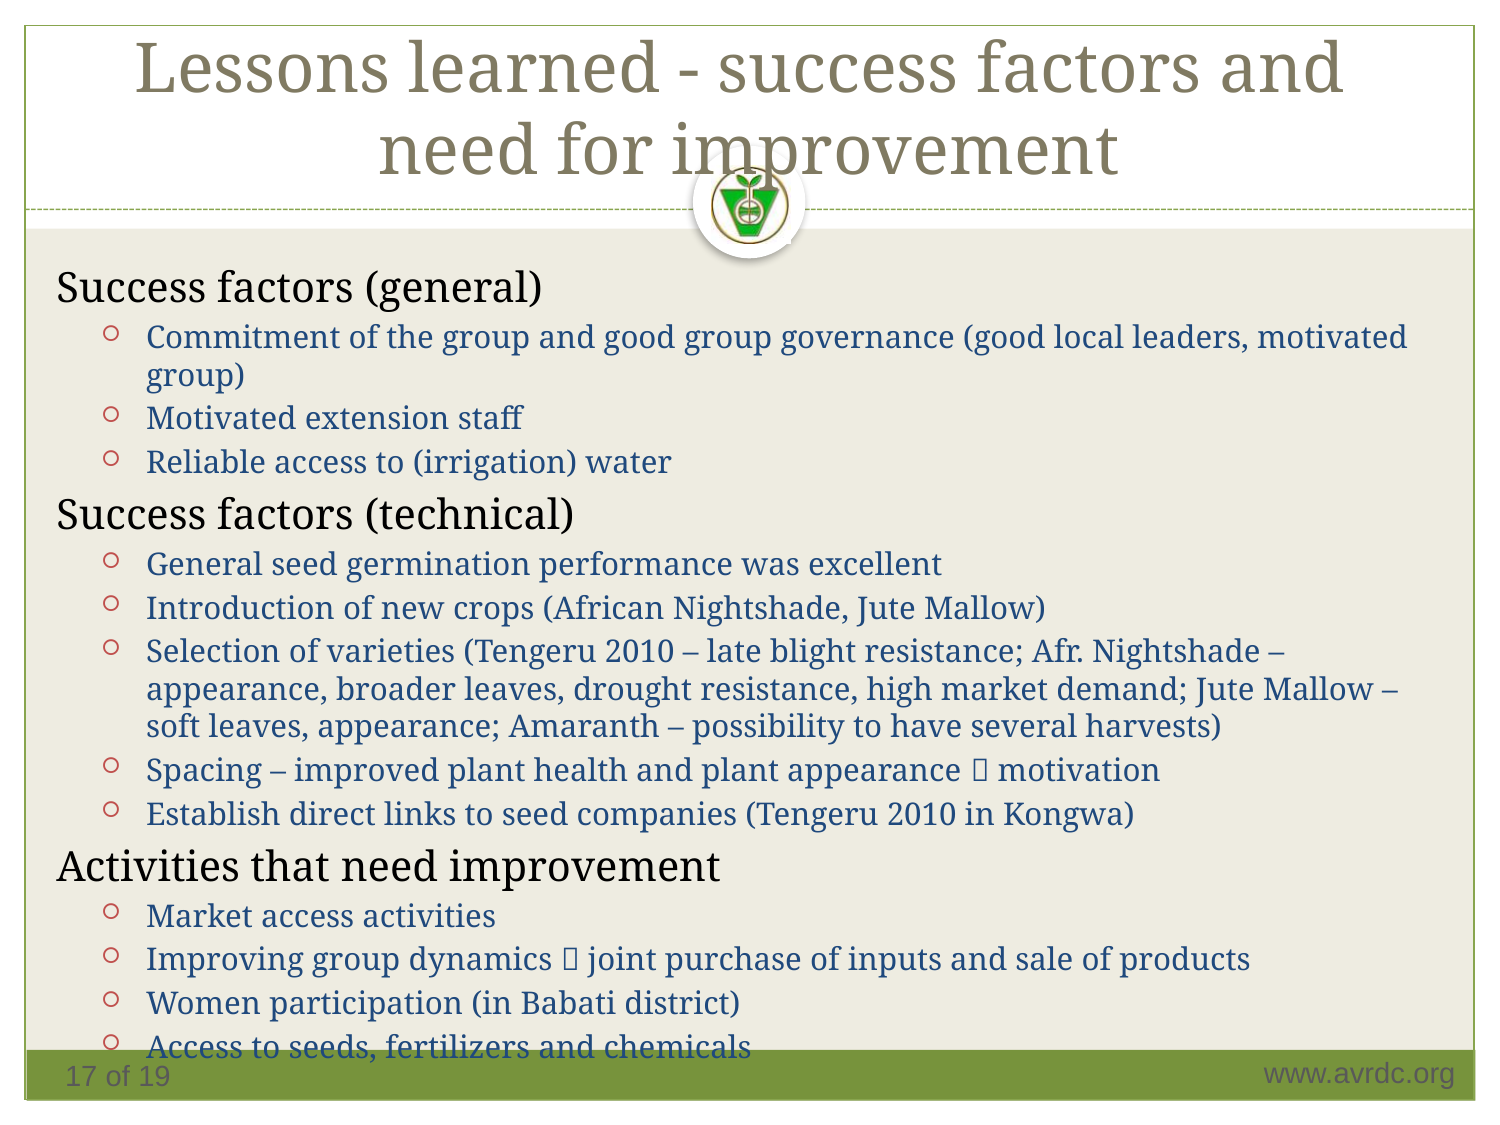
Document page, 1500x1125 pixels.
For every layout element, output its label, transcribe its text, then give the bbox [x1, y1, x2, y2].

picture [711, 197, 791, 244]
title Lessons learned - success factors and need for improvement [49, 71, 1450, 197]
list Success factors (general) Commitment of the group and good group governance (good local leaders, motivated group) Motivated extension staff Reliable access to (irrigation) water Success factors (technical) General seed germination performance was excellent Introduction of new crops (African Nightshade, Jute Mallow) Selection of varieties (Tengeru 2010 – late blight resistance; Afr. Nightshade – appearance, broader leaves, drought resistance, high market demand; Jute Mallow –soft leaves, appearance; Amaranth – possibility to have several harvests) Spacing – improved plant health and plant appearance  motivation Establish direct links to seed companies (Tengeru 2010 in Kongwa) Activities that need improvement Market access activities Improving group dynamics  joint purchase of inputs and sale of products Women participation (in Babati district) Access to seeds, fertilizers and chemicals [41, 253, 1445, 1047]
slide_number 17 of 19 [50, 1049, 450, 1100]
